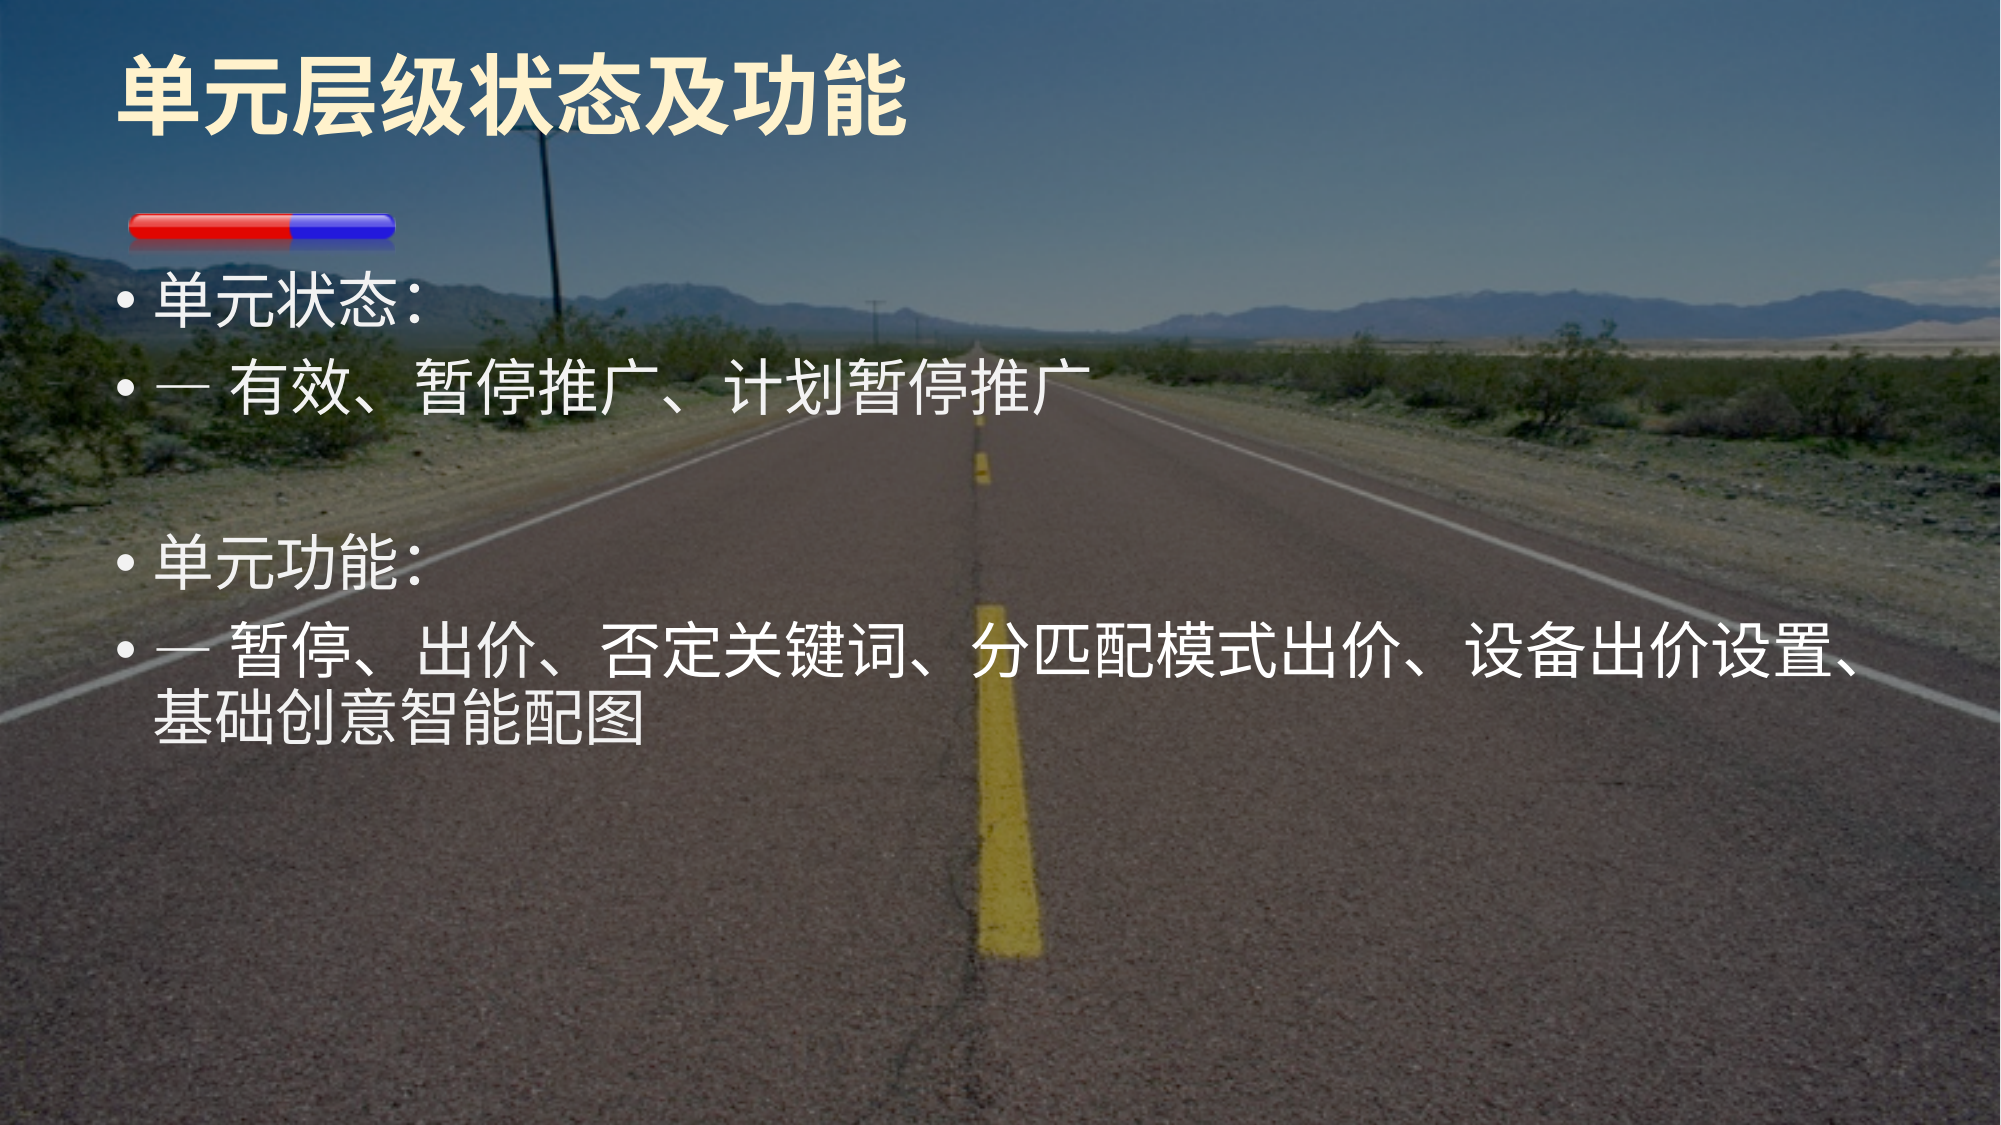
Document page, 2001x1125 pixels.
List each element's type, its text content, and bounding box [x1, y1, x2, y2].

list 单元状态： —有效、暂停推广、计划暂停推广 单元功能： —暂停、出价、否定关键词、分匹配模式出价、设备出价设置、基础创意智能配图 [99, 262, 1900, 1005]
picture [0, 0, 2001, 1125]
title 单元层级状态及功能 [99, 45, 1521, 203]
